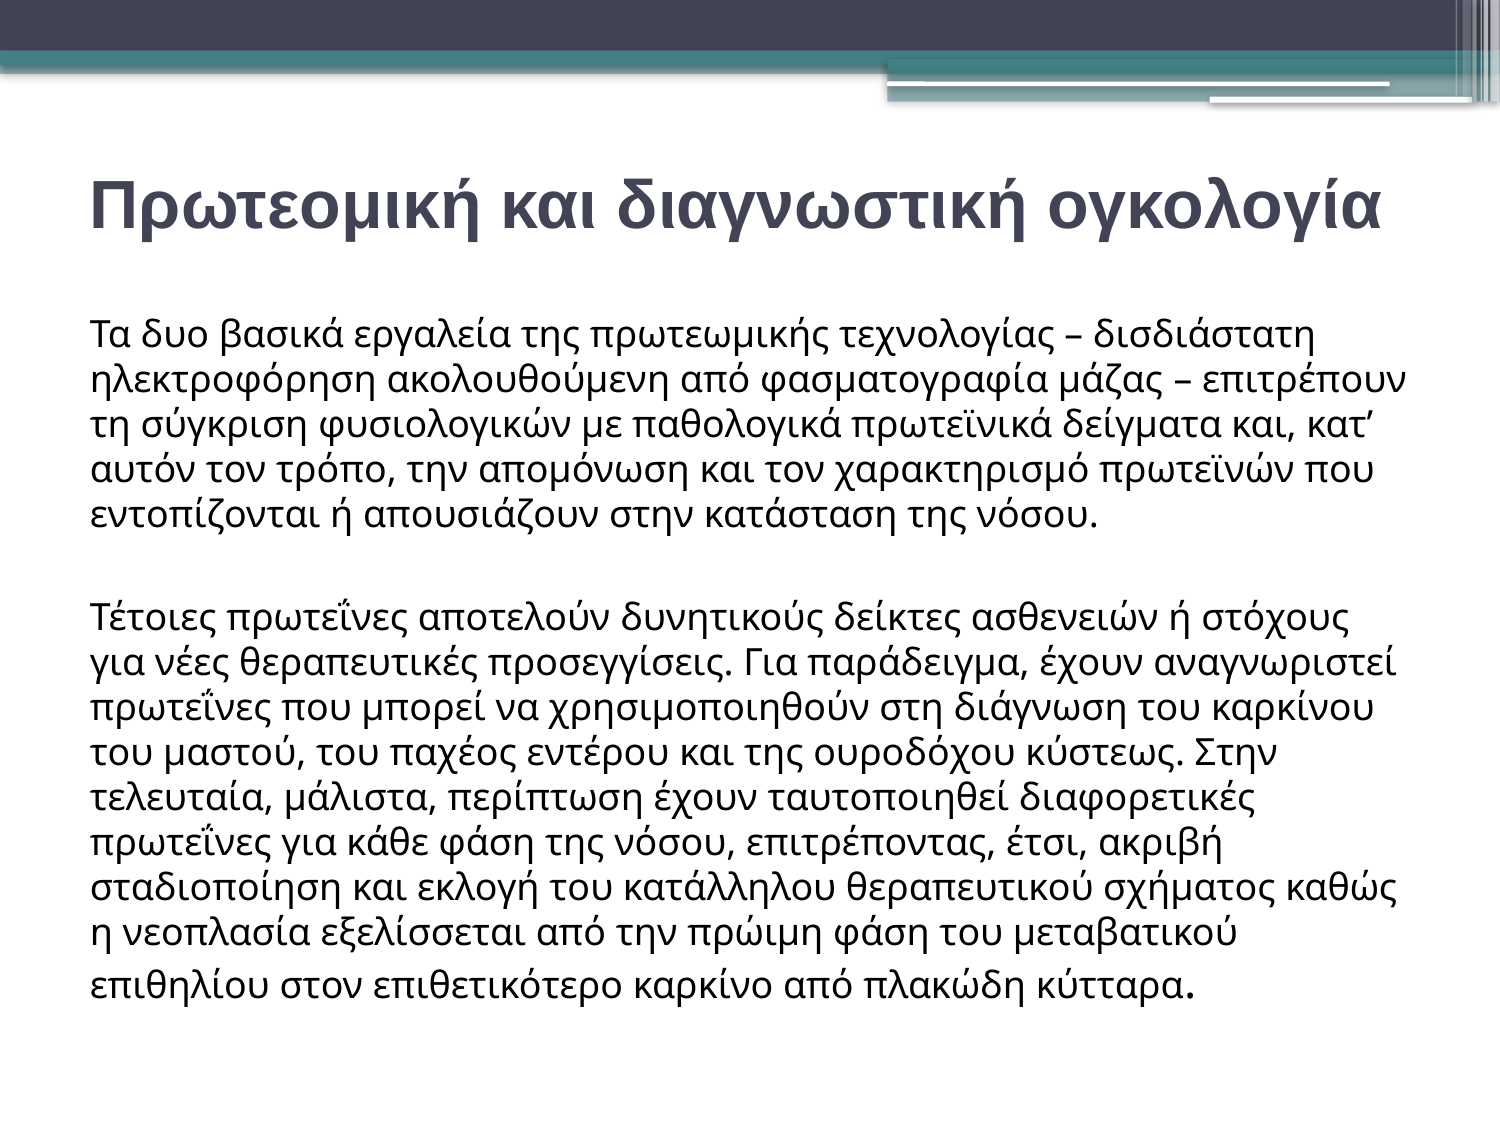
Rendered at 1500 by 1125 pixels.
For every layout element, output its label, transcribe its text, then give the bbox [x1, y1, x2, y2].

title Πρωτεομική και διαγνωστική ογκολογία [75, 113, 1425, 289]
list Τα δυο βασικά εργαλεία της πρωτεωμικής τεχνολογίας – δισδιάστατη ηλεκτροφόρηση ακολουθούμενη από φασματογραφία μάζας – επιτρέπουν τη σύγκριση φυσιολογικών με παθολογικά πρωτεϊνικά δείγματα και, κατ’ αυτόν τον τρόπο, την απομόνωση και τον χαρακτηρισμό πρωτεϊνών που εντοπίζονται ή απουσιάζουν στην κατάσταση της νόσου. Τέτοιες πρωτεΐνες αποτελούν δυνητικούς δείκτες ασθενειών ή στόχους για νέες θεραπευτικές προσεγγίσεις. Για παράδειγμα, έχουν αναγνωριστεί πρωτεΐνες που μπορεί να χρησιμοποιηθούν στη διάγνωση του καρκίνου του μαστού, του παχέος εντέρου και της ουροδόχου κύστεως. Στην τελευταία, μάλιστα, περίπτωση έχουν ταυτοποιηθεί διαφορετικές πρωτεΐνες για κάθε φάση της νόσου, επιτρέποντας, έτσι, ακριβή σταδιοποίηση και εκλογή του κατάλληλου θεραπευτικού σχήματος καθώς η νεοπλασία εξελίσσεται από την πρώιμη φάση του μεταβατικού επιθηλίου στον επιθετικότερο καρκίνο από πλακώδη κύτταρα. [75, 302, 1425, 1079]
